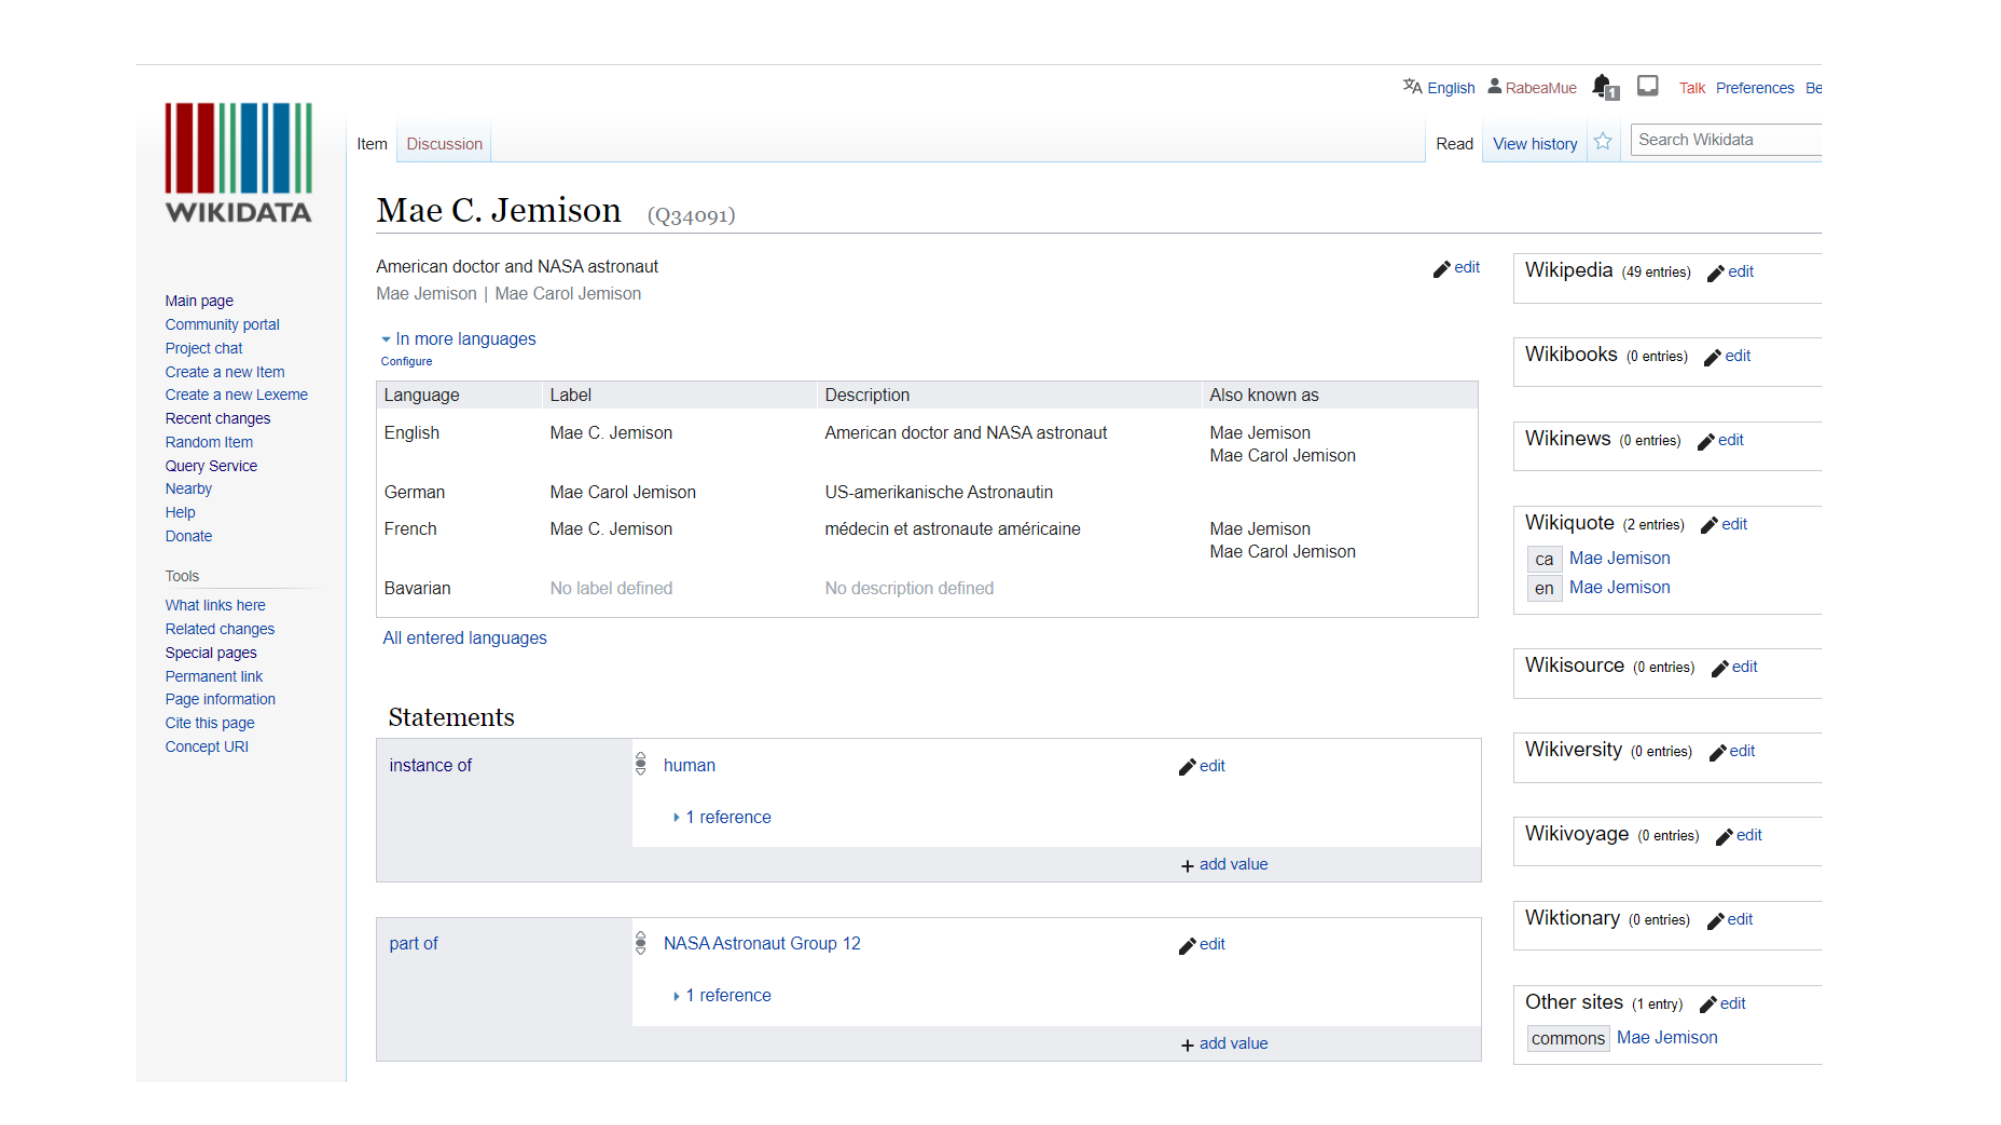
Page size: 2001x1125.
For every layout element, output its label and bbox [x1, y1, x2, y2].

list [136, 64, 1822, 1082]
